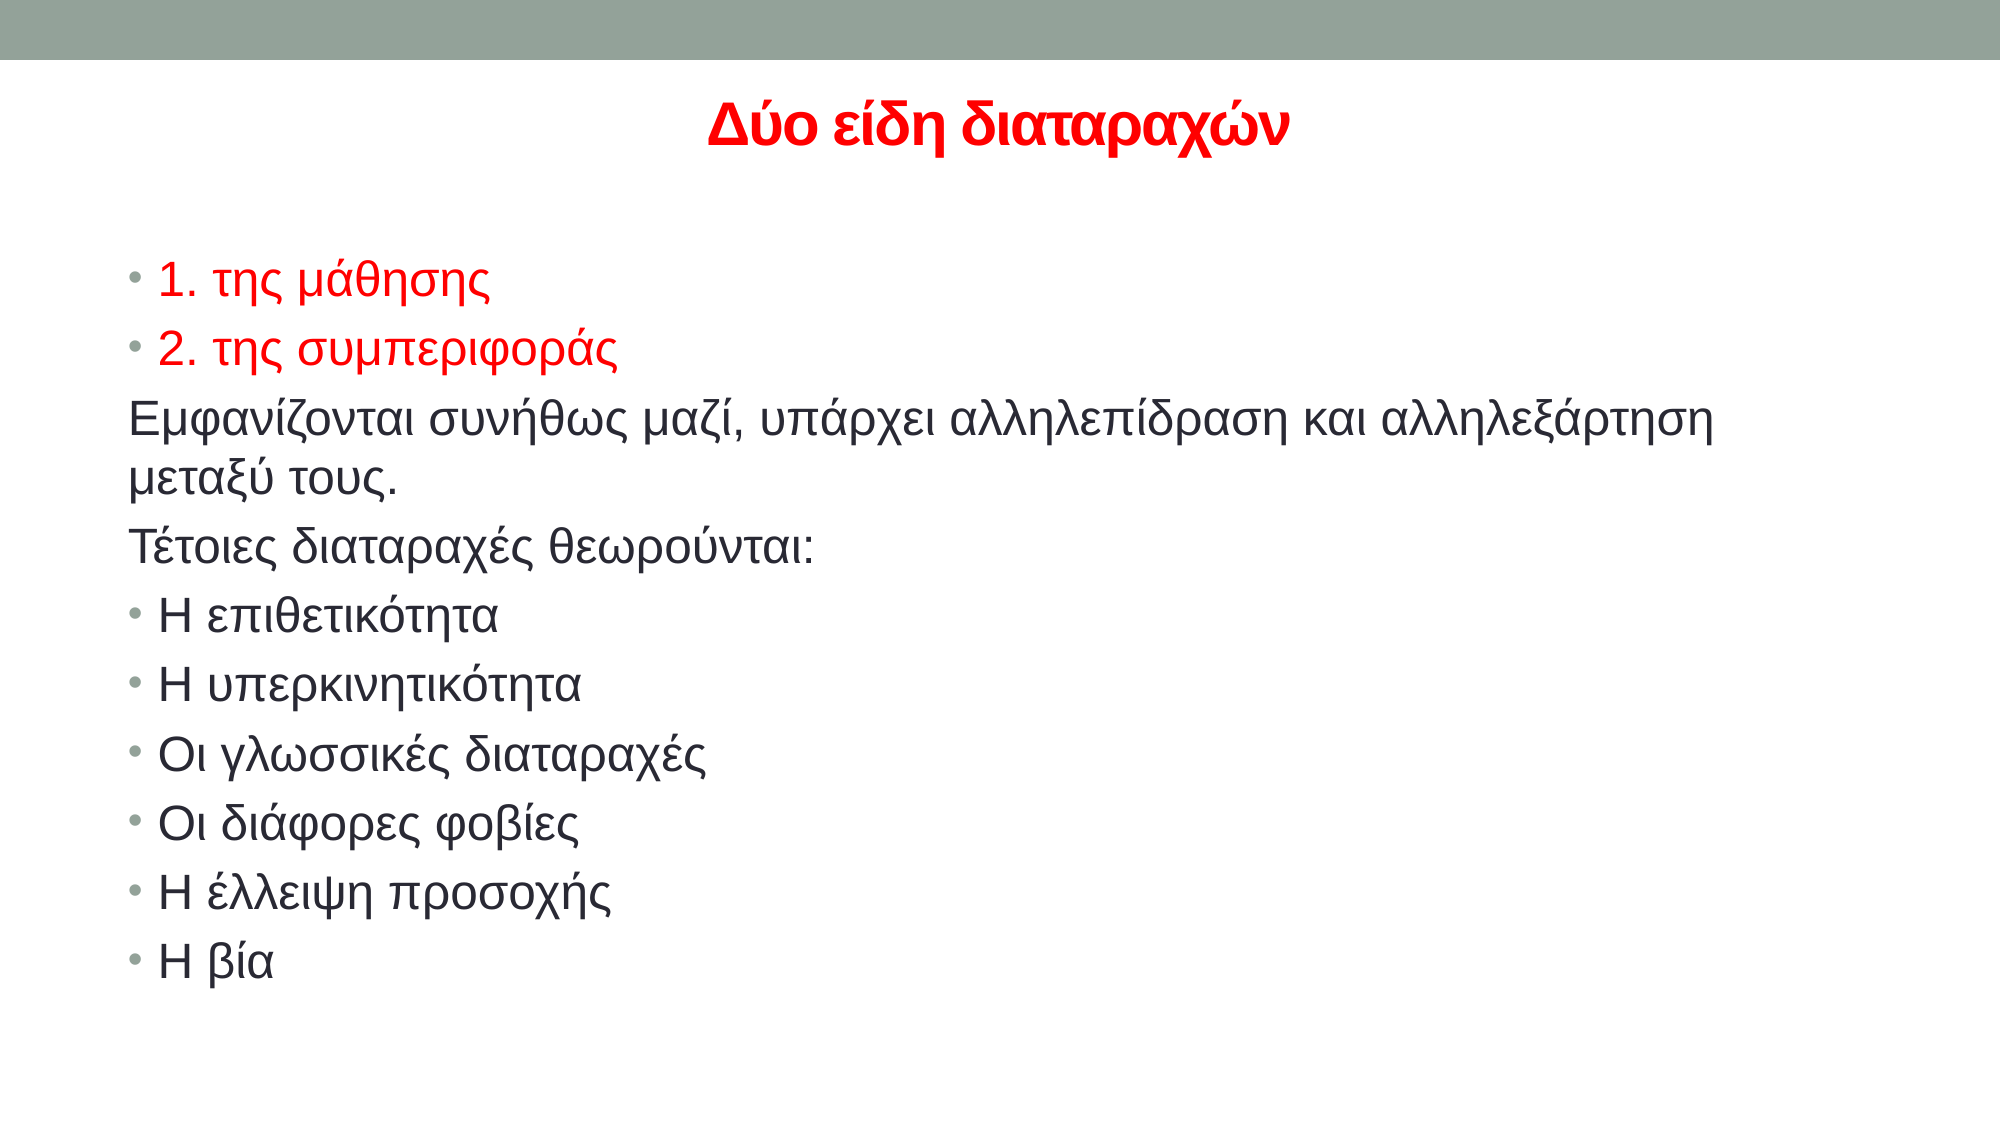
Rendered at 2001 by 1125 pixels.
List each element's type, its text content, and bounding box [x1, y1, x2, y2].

title Δύο είδη διαταραχών [137, 75, 1863, 240]
list 1. της μάθησης 2. της συμπεριφοράς Εμφανίζονται συνήθως μαζί, υπάρχει αλληλεπίδραση και αλληλεξάρτηση μεταξύ τους. Τέτοιες διαταραχές θεωρούνται: Η επιθετικότητα Η υπερκινητικότητα Οι γλωσσικές διαταραχές Οι διάφορες φοβίες Η έλλειψη προσοχής Η βία [112, 239, 1838, 999]
